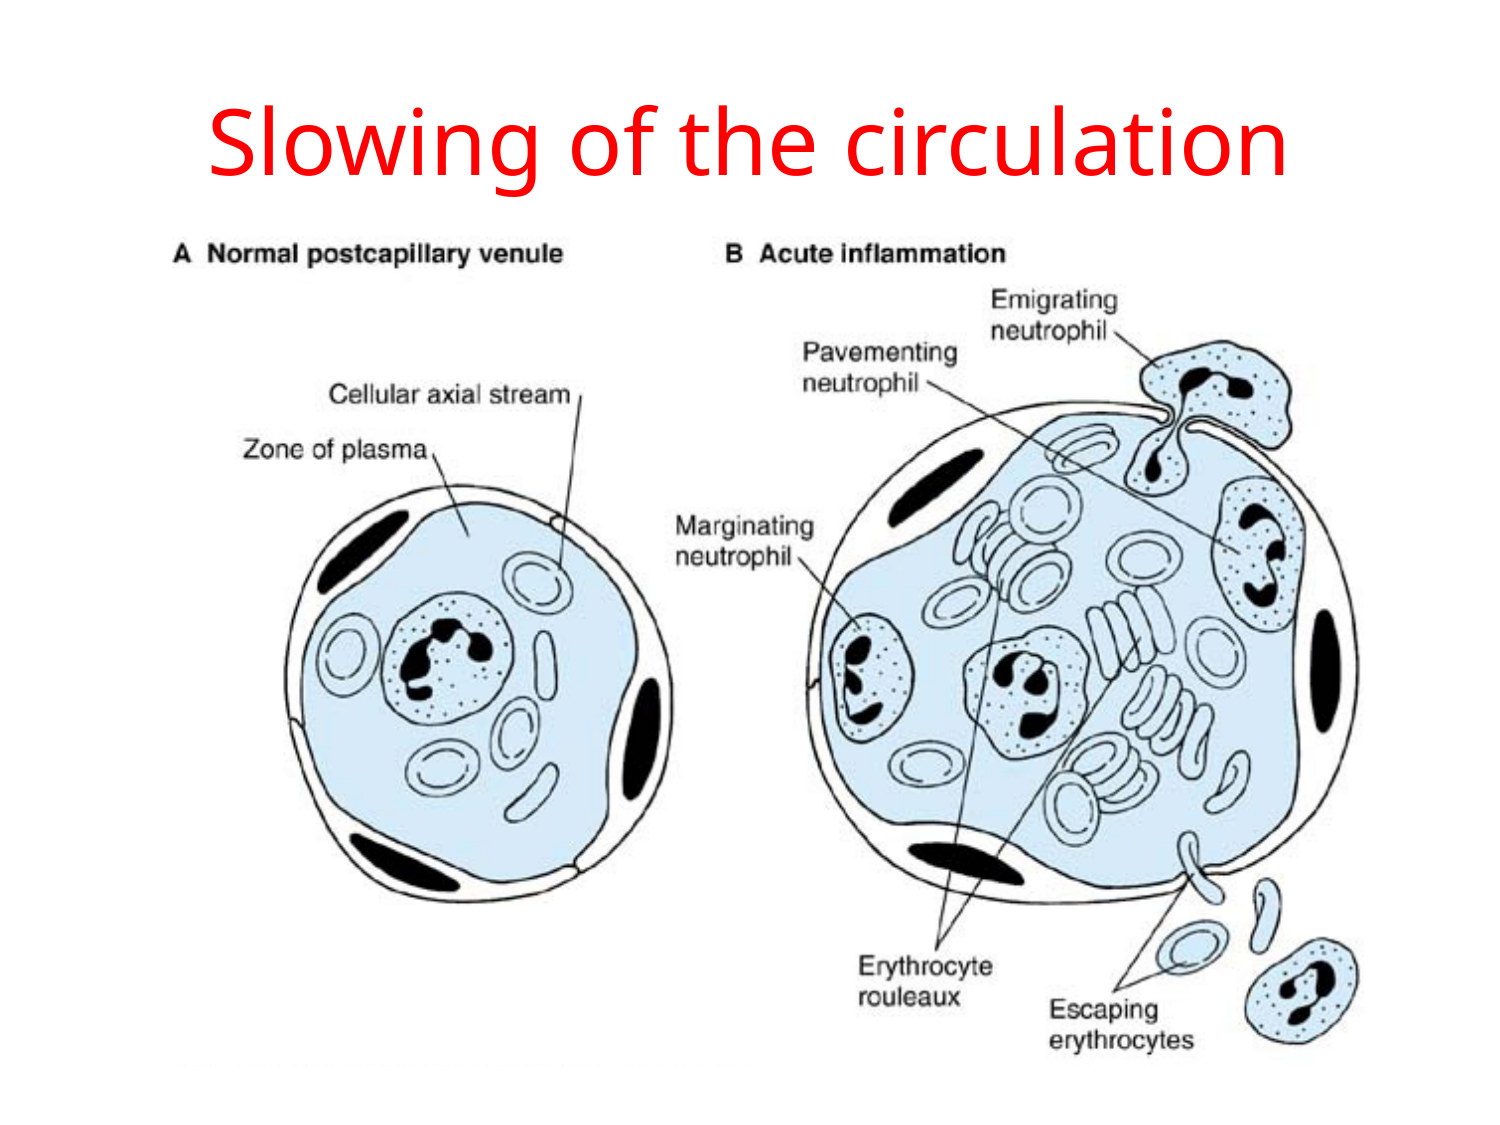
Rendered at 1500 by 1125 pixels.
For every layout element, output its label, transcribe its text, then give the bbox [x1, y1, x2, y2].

title Slowing of the circulation [75, 45, 1425, 233]
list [159, 231, 1389, 1067]
